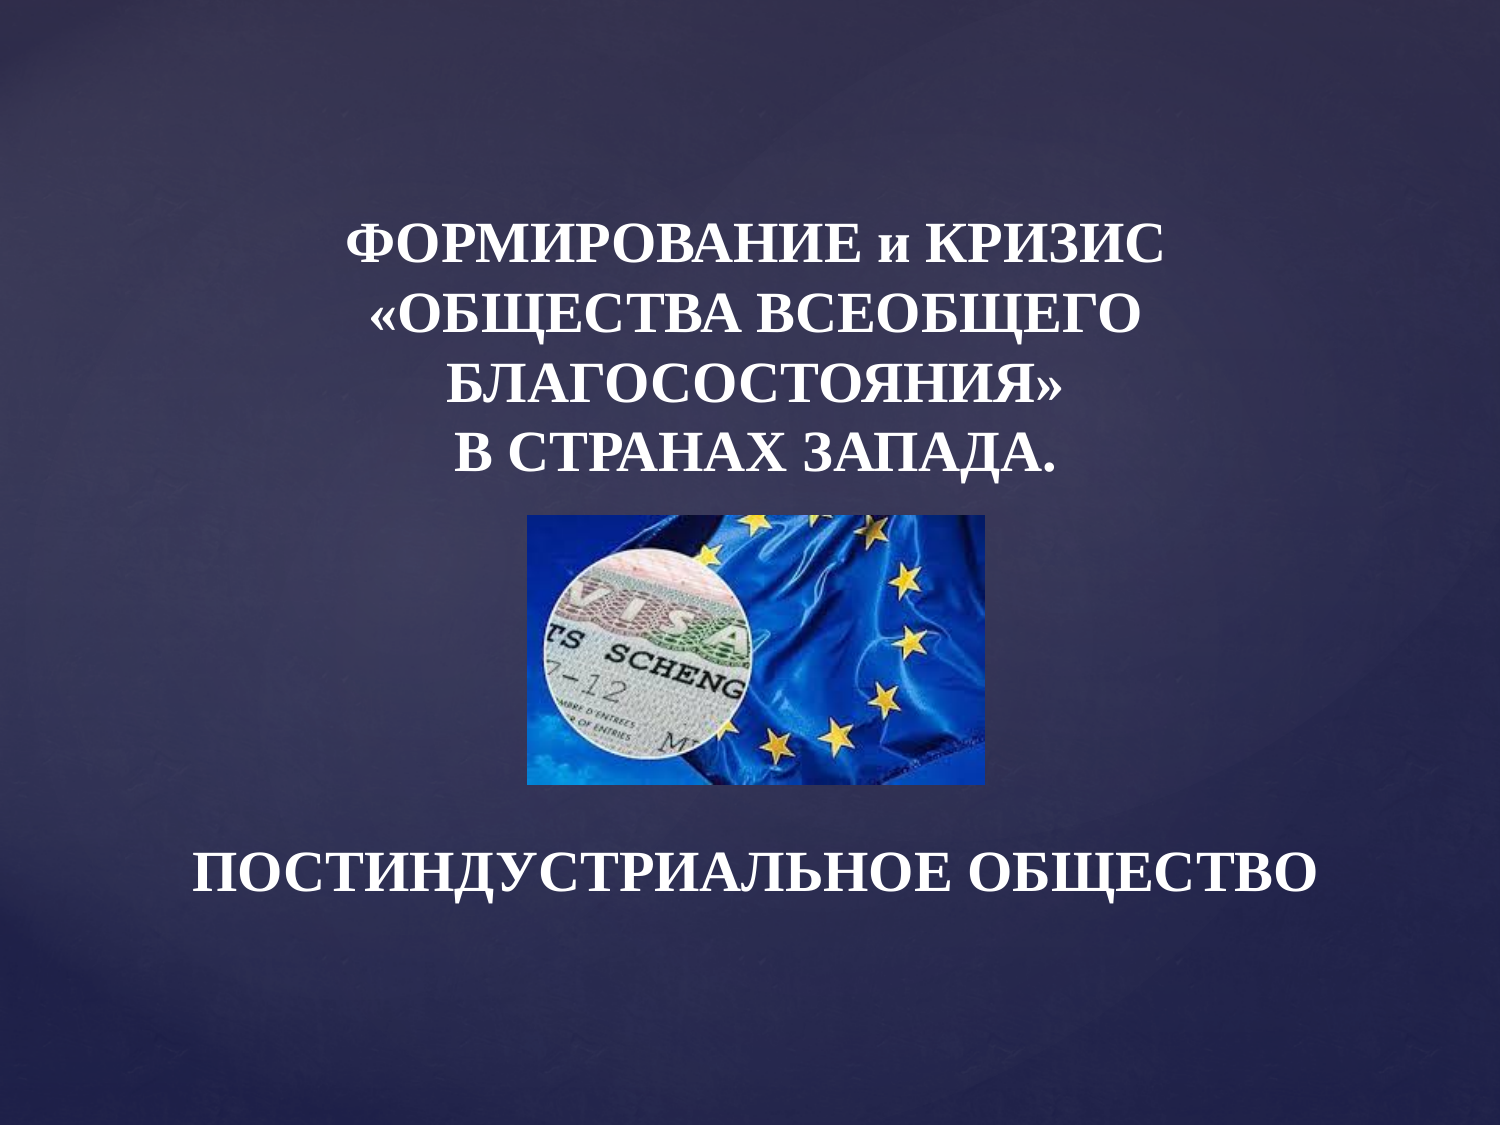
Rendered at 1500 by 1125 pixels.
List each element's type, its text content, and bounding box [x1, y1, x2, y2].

picture [526, 514, 986, 785]
text_box ФОРМИРОВАНИЕ и КРИЗИС «ОБЩЕСТВА ВСЕОБЩЕГО БЛАГОСОСТОЯНИЯ» В СТРАНАХ ЗАПАДА. ПОСТИНДУСТРИАЛЬНОЕ ОБЩЕСТВО [135, 196, 1376, 911]
